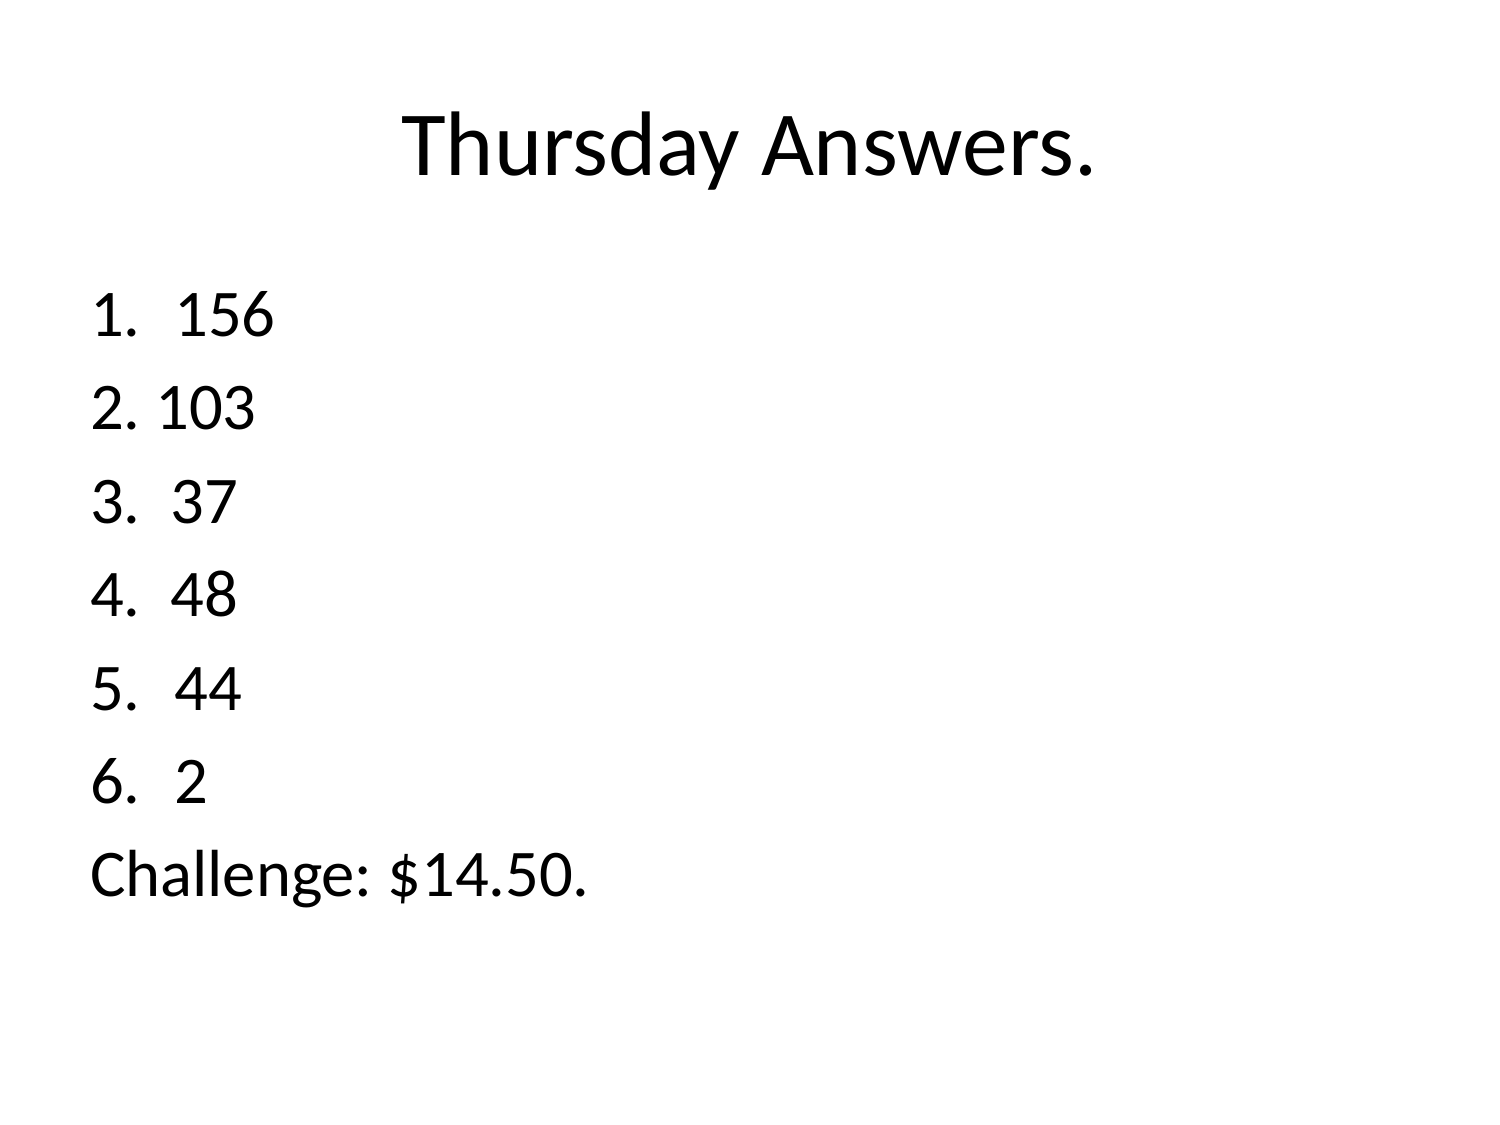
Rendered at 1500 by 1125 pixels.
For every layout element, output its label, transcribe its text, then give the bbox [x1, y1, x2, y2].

title Thursday Answers. [75, 45, 1425, 233]
list 156 2. 103 3. 37 4. 48 44 2 Challenge: $14.50. [75, 262, 1425, 1005]
